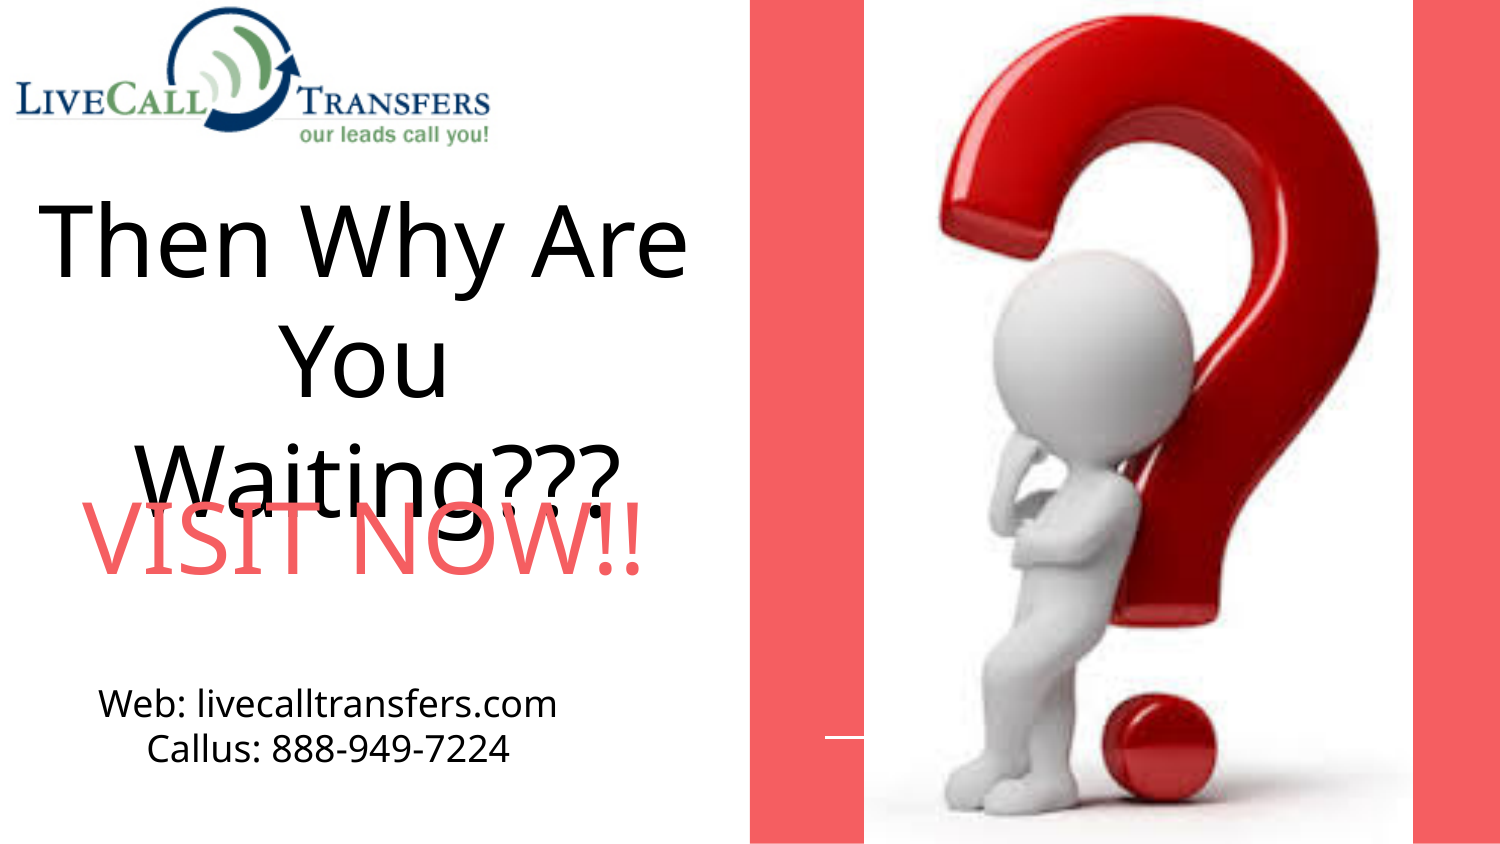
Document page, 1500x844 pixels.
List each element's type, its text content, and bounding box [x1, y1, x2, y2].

text_box Then Why Are You Waiting??? [0, 162, 769, 439]
picture [9, 0, 508, 151]
text_box VISIT NOW!! [0, 459, 769, 736]
subtitle Web: livecalltransfers.com Callus: 888-949-7224 [0, 665, 657, 825]
picture [864, 0, 1413, 844]
